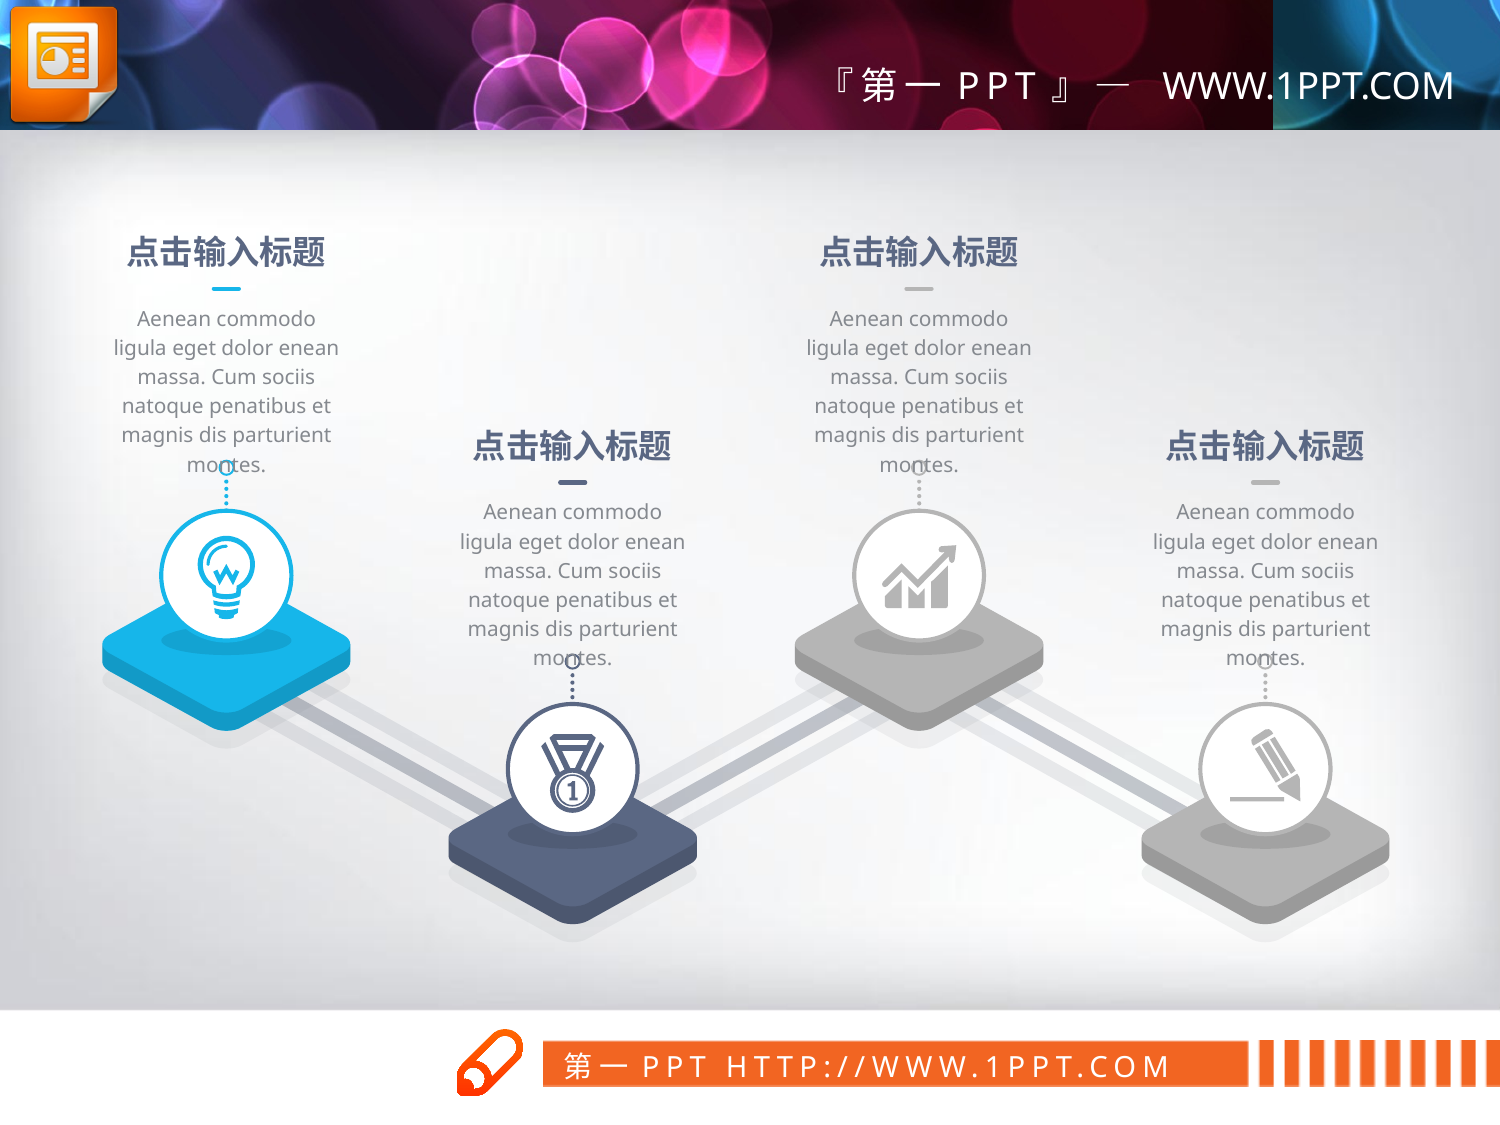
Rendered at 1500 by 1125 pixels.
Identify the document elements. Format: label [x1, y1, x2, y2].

text_box [446, 653, 700, 944]
picture [543, 1040, 1500, 1087]
text_box [100, 459, 353, 750]
text_box [792, 459, 1046, 750]
text_box [1139, 653, 1392, 944]
text_box [222, 629, 450, 896]
text_box [802, 231, 1036, 479]
text_box [694, 629, 910, 896]
picture [0, 0, 1500, 1012]
text_box [109, 231, 344, 479]
text_box [1148, 425, 1383, 672]
text_box [455, 425, 690, 672]
text_box [915, 629, 1143, 896]
